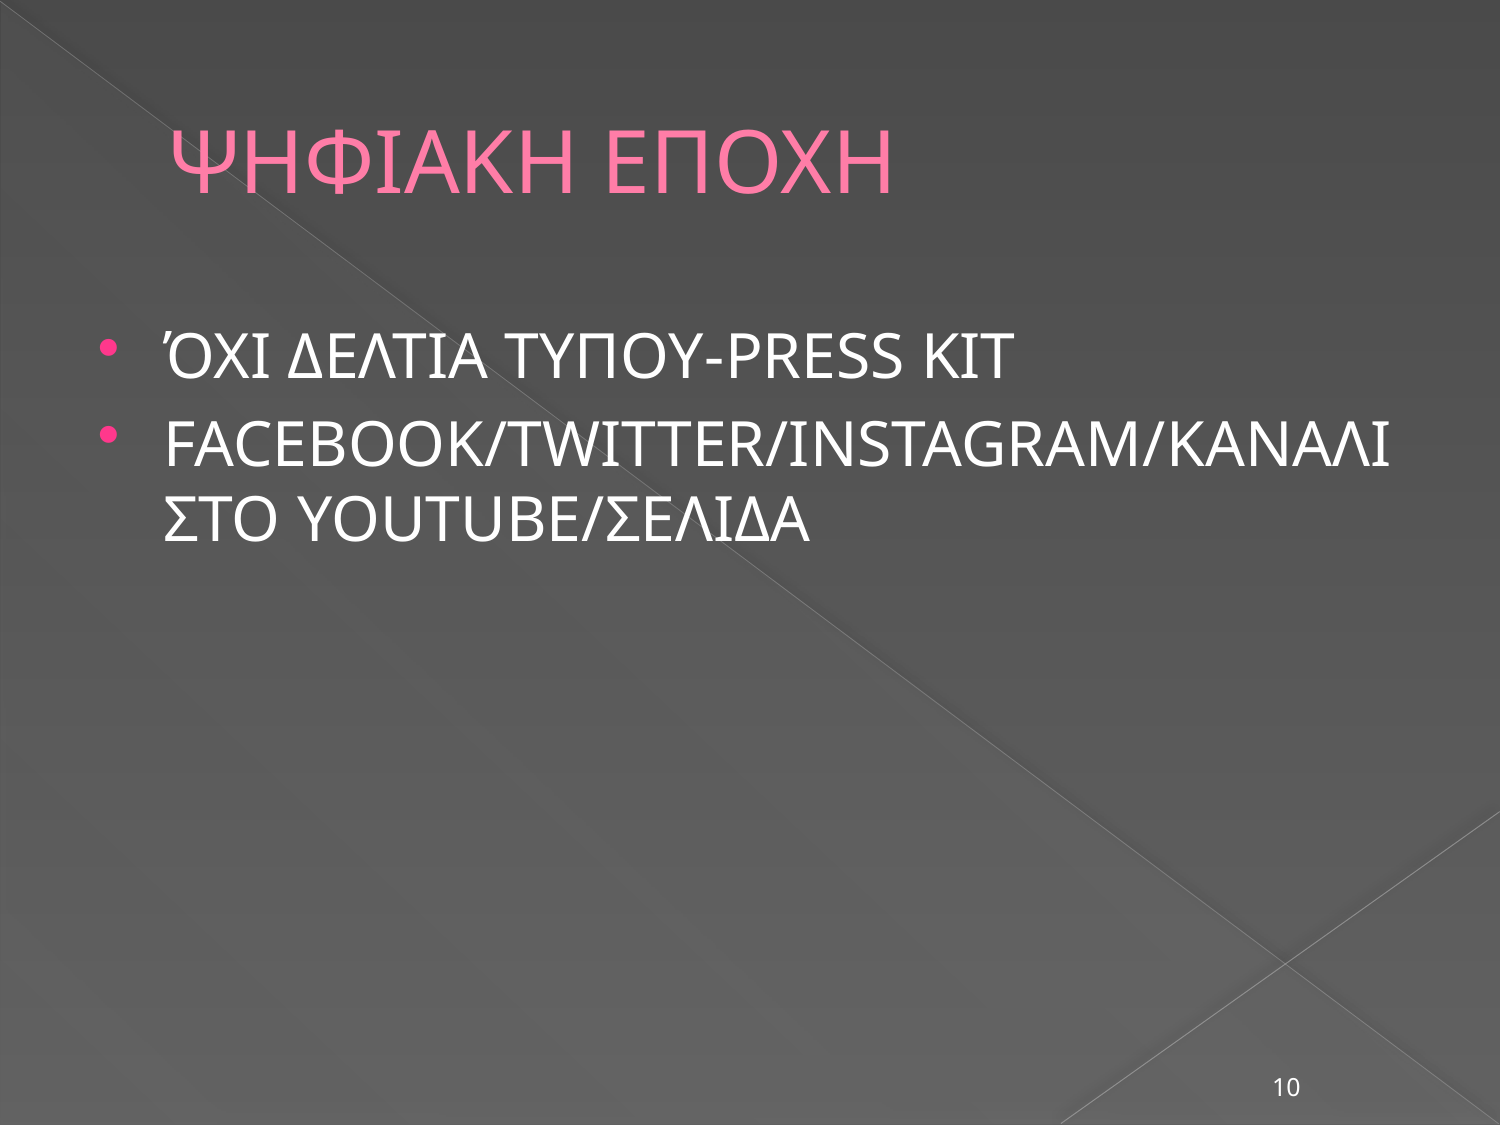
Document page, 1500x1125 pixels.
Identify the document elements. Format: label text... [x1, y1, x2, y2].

slide_number 10 [1245, 1063, 1328, 1113]
title ΨΗΦΙΑΚΗ ΕΠΟΧΗ [75, 43, 1425, 274]
list ΌΧΙ ΔΕΛΤΙΑ ΤΥΠΟΥ-PRESS KIT FACEBOOK/TWITTER/INSTAGRAM/ΚΑΝΑΛΙ ΣΤΟ YOUTUBE/ΣΕΛΙΔΑ [75, 308, 1425, 1059]
